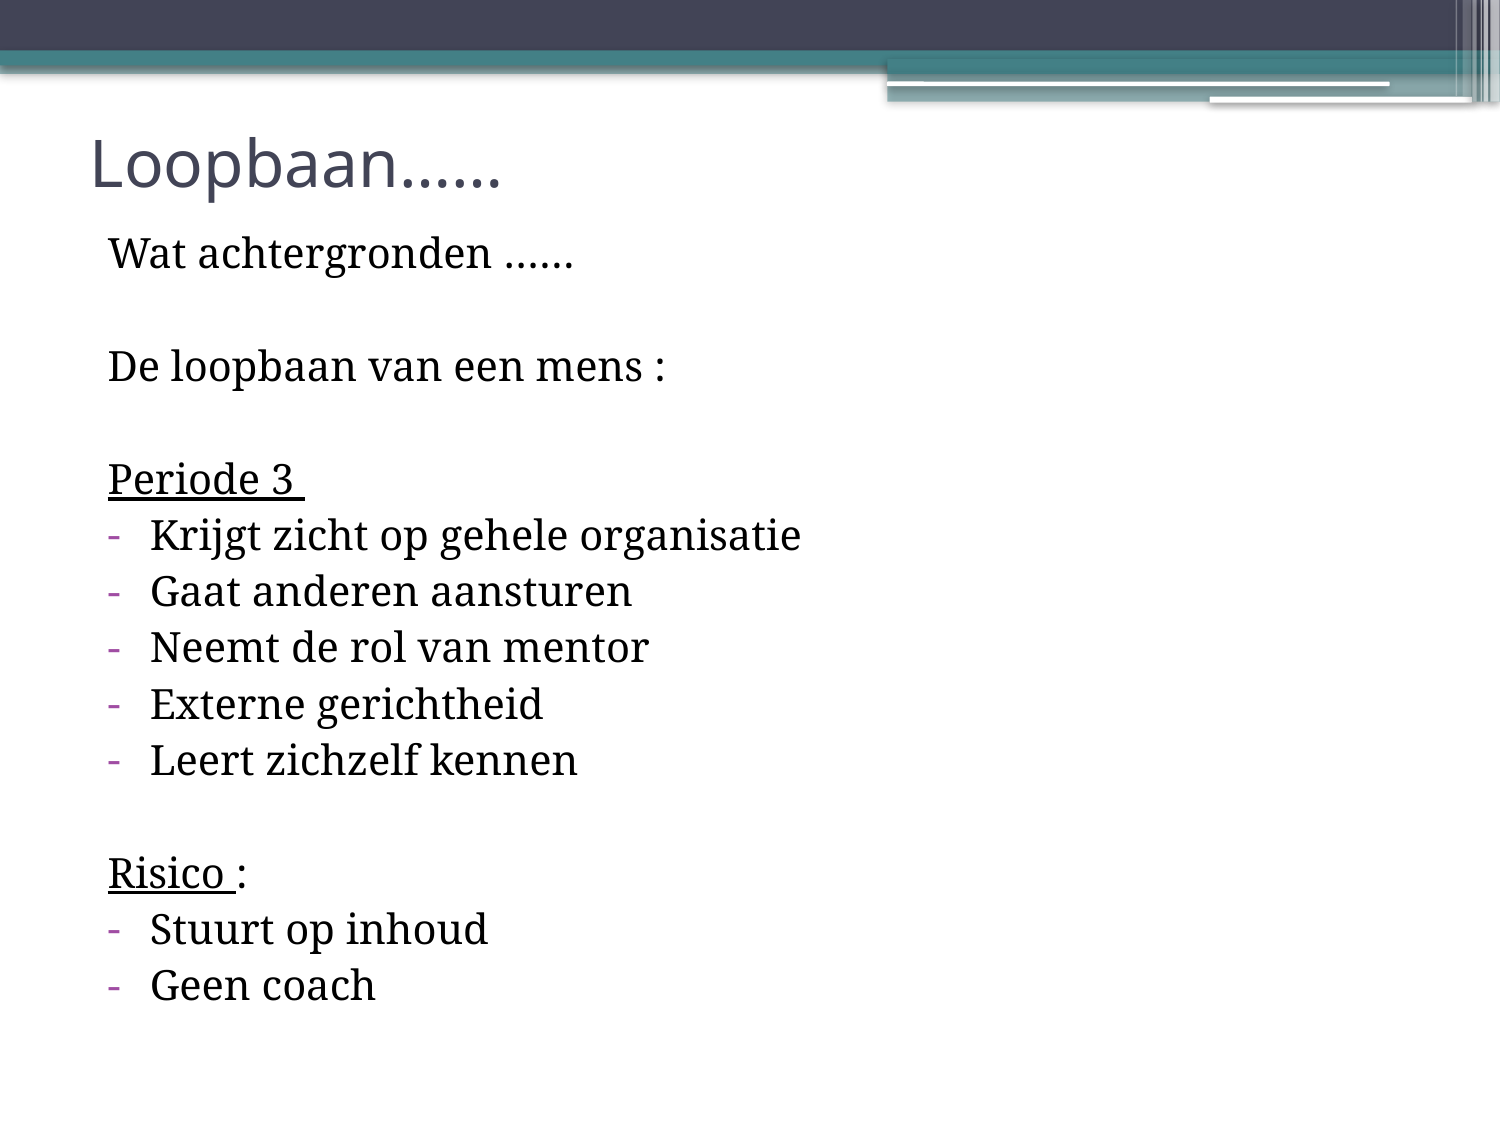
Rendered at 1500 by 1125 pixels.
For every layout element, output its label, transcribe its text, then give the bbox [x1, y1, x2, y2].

title Loopbaan…… [75, 113, 1425, 209]
list Wat achtergronden …… De loopbaan van een mens : Periode 3 Krijgt zicht op gehele organisatie Gaat anderen aansturen Neemt de rol van mentor Externe gerichtheid Leert zichzelf kennen Risico : Stuurt op inhoud Geen coach [75, 219, 1447, 1079]
